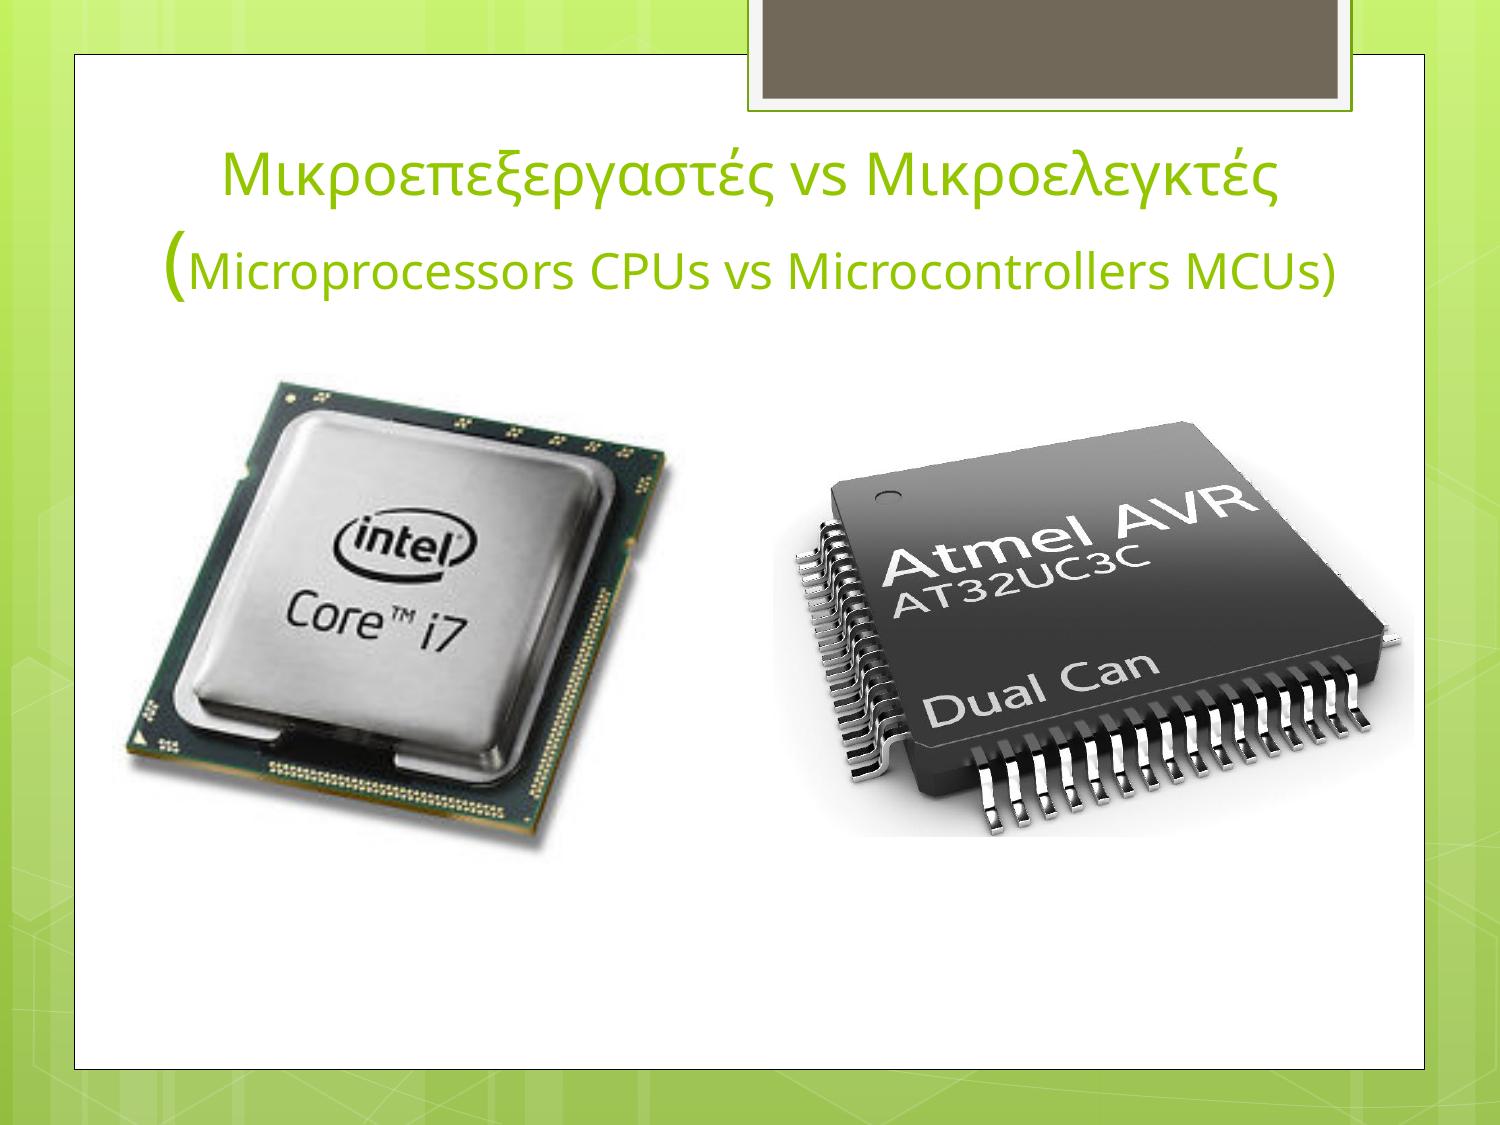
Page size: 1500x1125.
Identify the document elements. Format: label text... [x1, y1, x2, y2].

title Μικροεπεξεργαστές vs Μικροελεγκτές (Microprocessors CPUs vs Microcontrollers MCUs) [112, 125, 1388, 313]
picture [111, 373, 688, 870]
picture [773, 420, 1414, 837]
